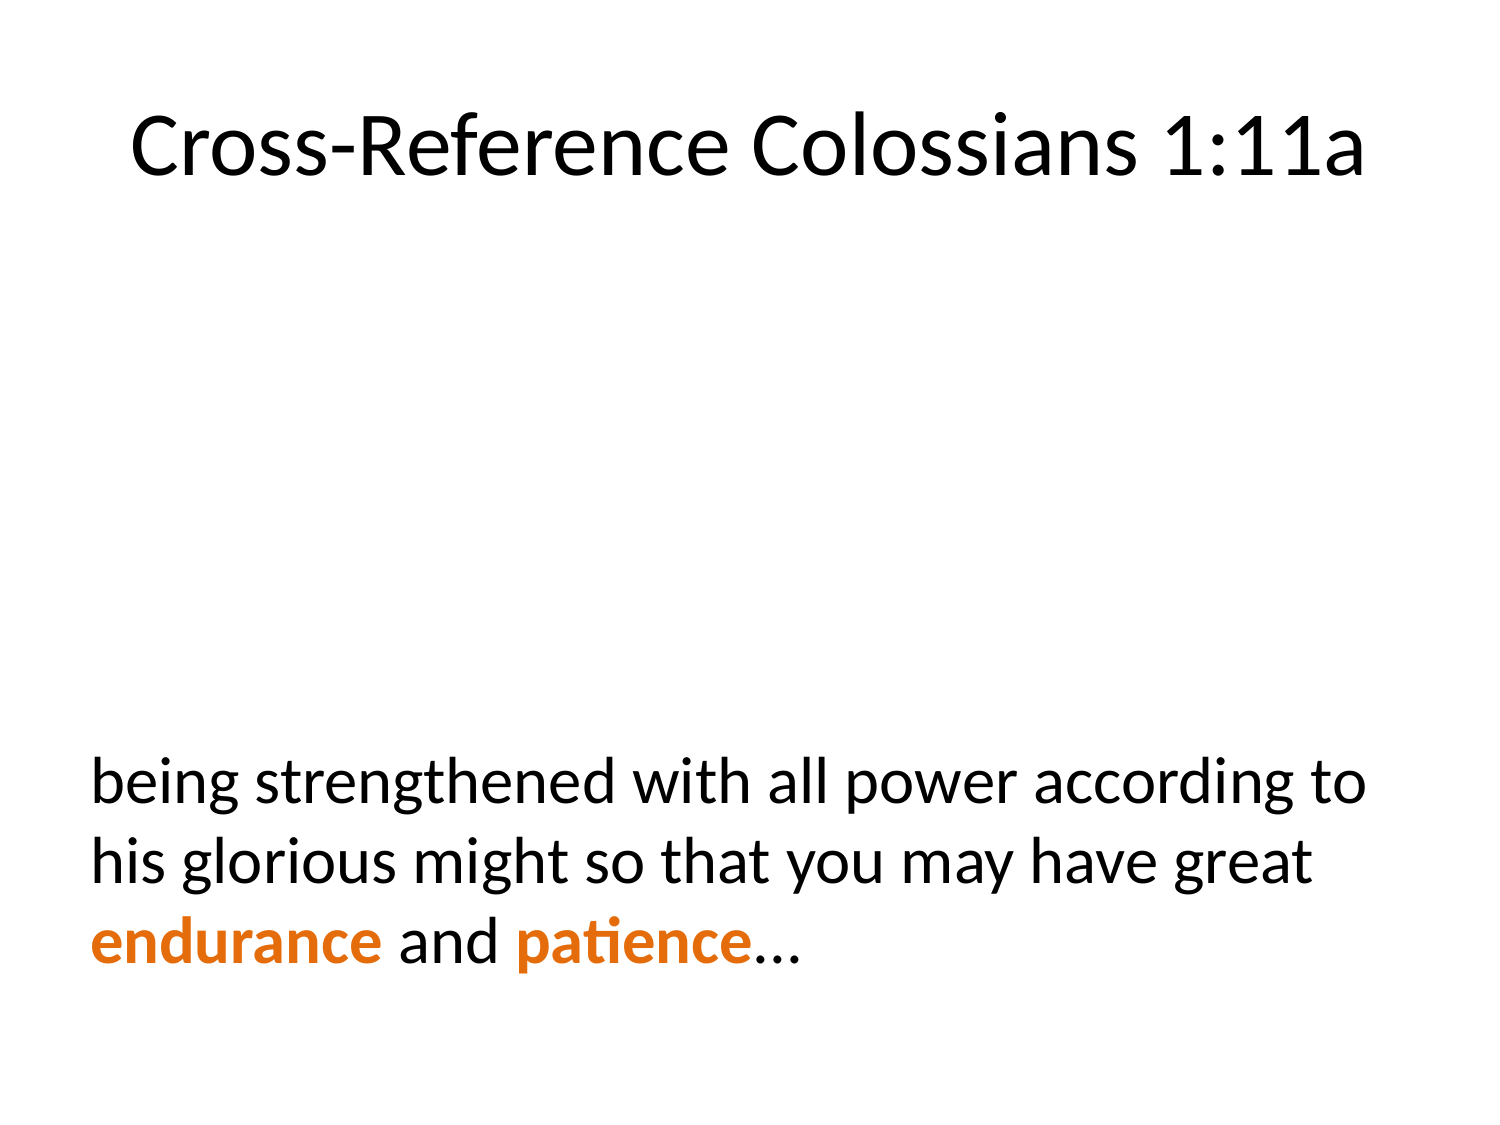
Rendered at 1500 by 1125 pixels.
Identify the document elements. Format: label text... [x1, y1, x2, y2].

list being strengthened with all power according to his glorious might so that you may have great endurance and patience... [75, 262, 1425, 1005]
title Cross-Reference Colossians 1:11a [75, 45, 1425, 233]
